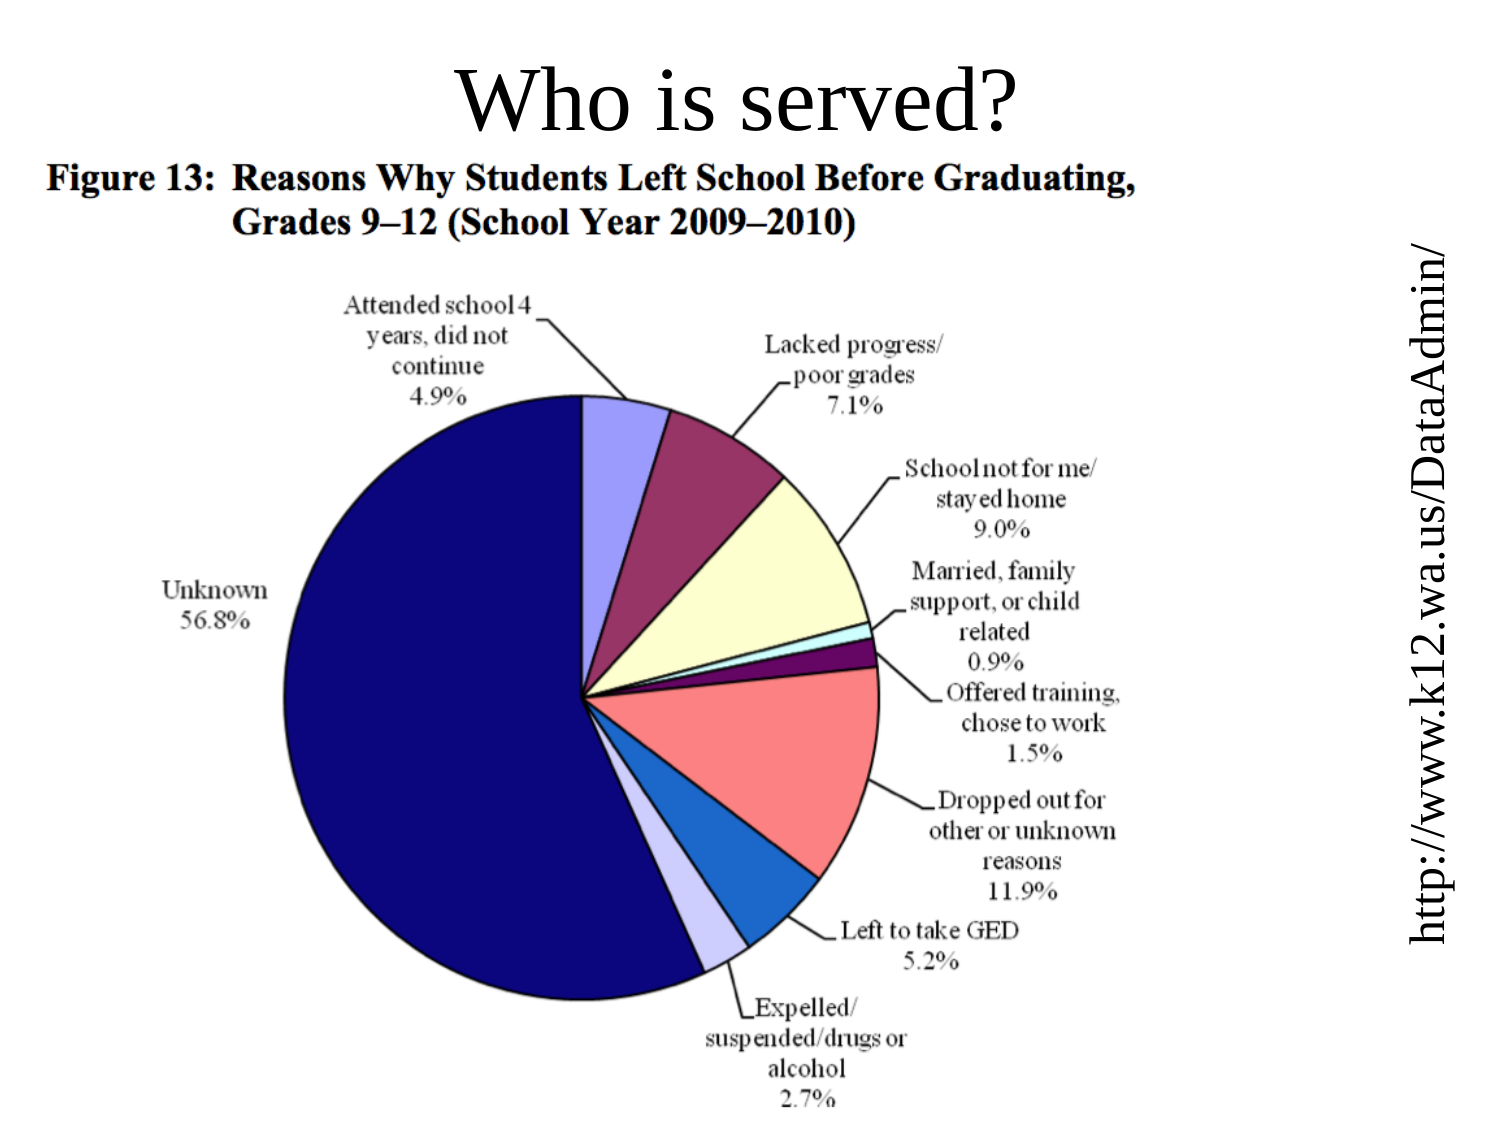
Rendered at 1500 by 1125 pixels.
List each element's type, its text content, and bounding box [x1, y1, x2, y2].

picture [37, 137, 1201, 1125]
text_box Who is served? [99, 0, 1375, 188]
text_box http://www.k12.wa.us/DataAdmin/ [1387, 228, 1463, 960]
